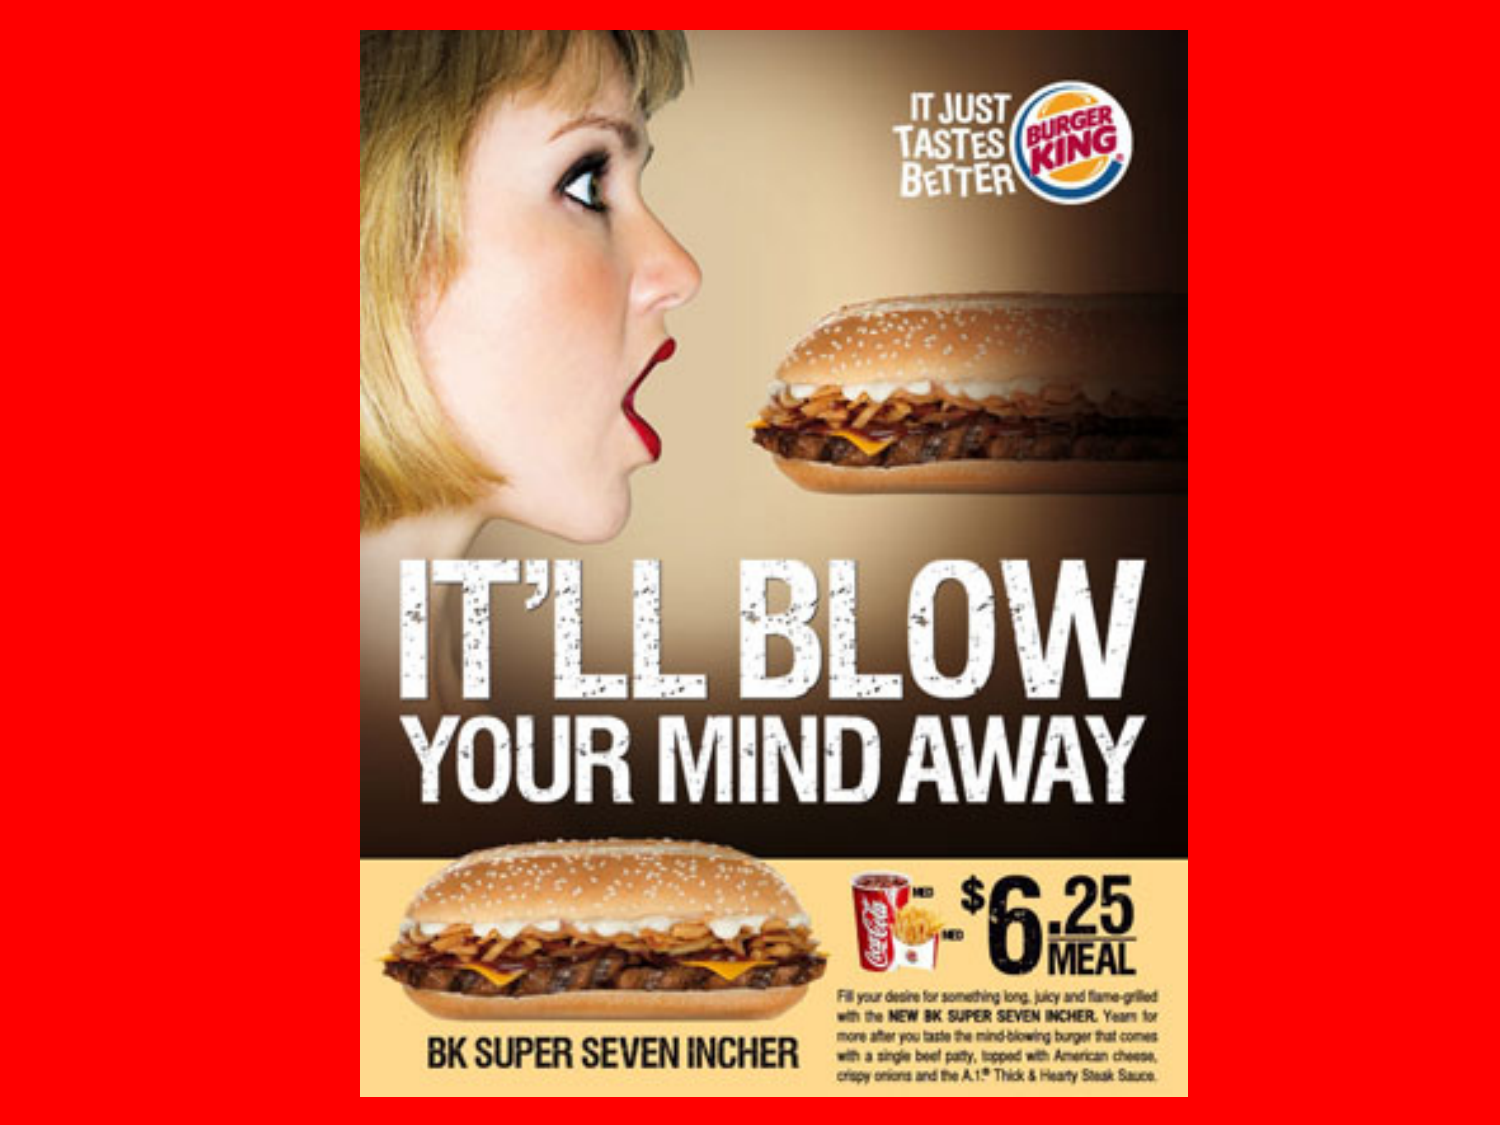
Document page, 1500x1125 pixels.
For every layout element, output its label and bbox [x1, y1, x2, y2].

list [359, 30, 1188, 1097]
